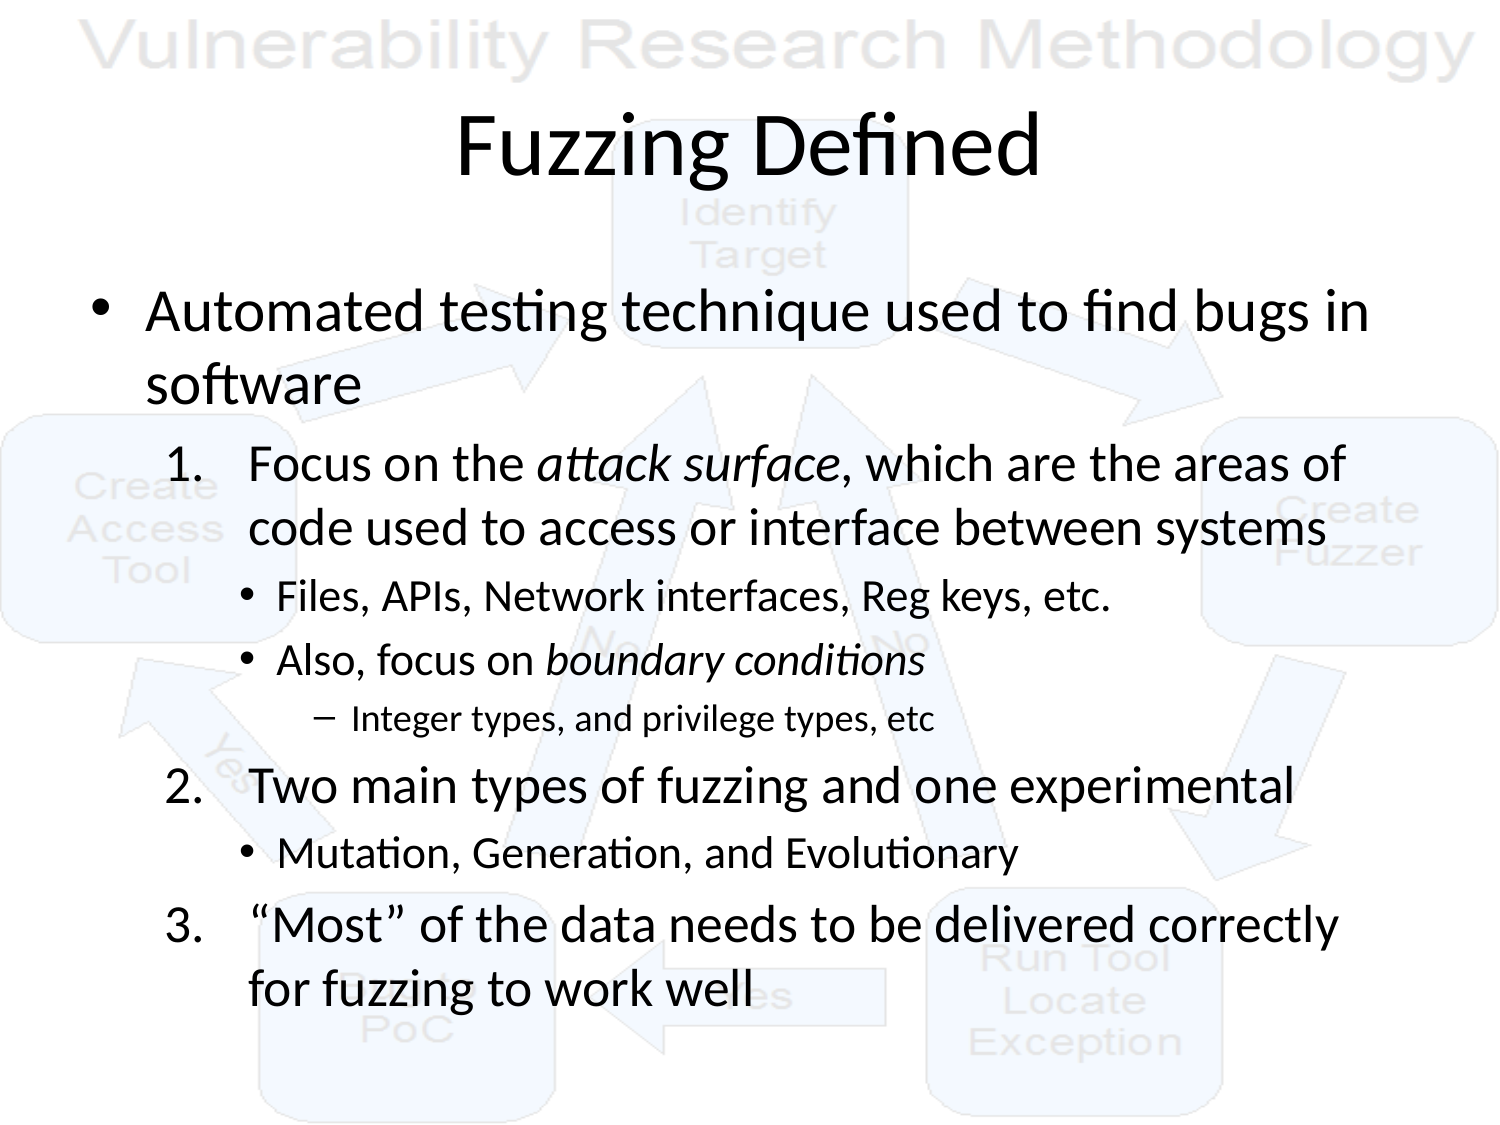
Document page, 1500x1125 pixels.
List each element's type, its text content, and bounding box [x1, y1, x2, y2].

title Fuzzing Defined [75, 45, 1425, 233]
list Automated testing technique used to find bugs in software Focus on the attack surface, which are the areas of code used to access or interface between systems Files, APIs, Network interfaces, Reg keys, etc. Also, focus on boundary conditions Integer types, and privilege types, etc Two main types of fuzzing and one experimental Mutation, Generation, and Evolutionary “Most” of the data needs to be delivered correctly for fuzzing to work well [75, 262, 1425, 1038]
